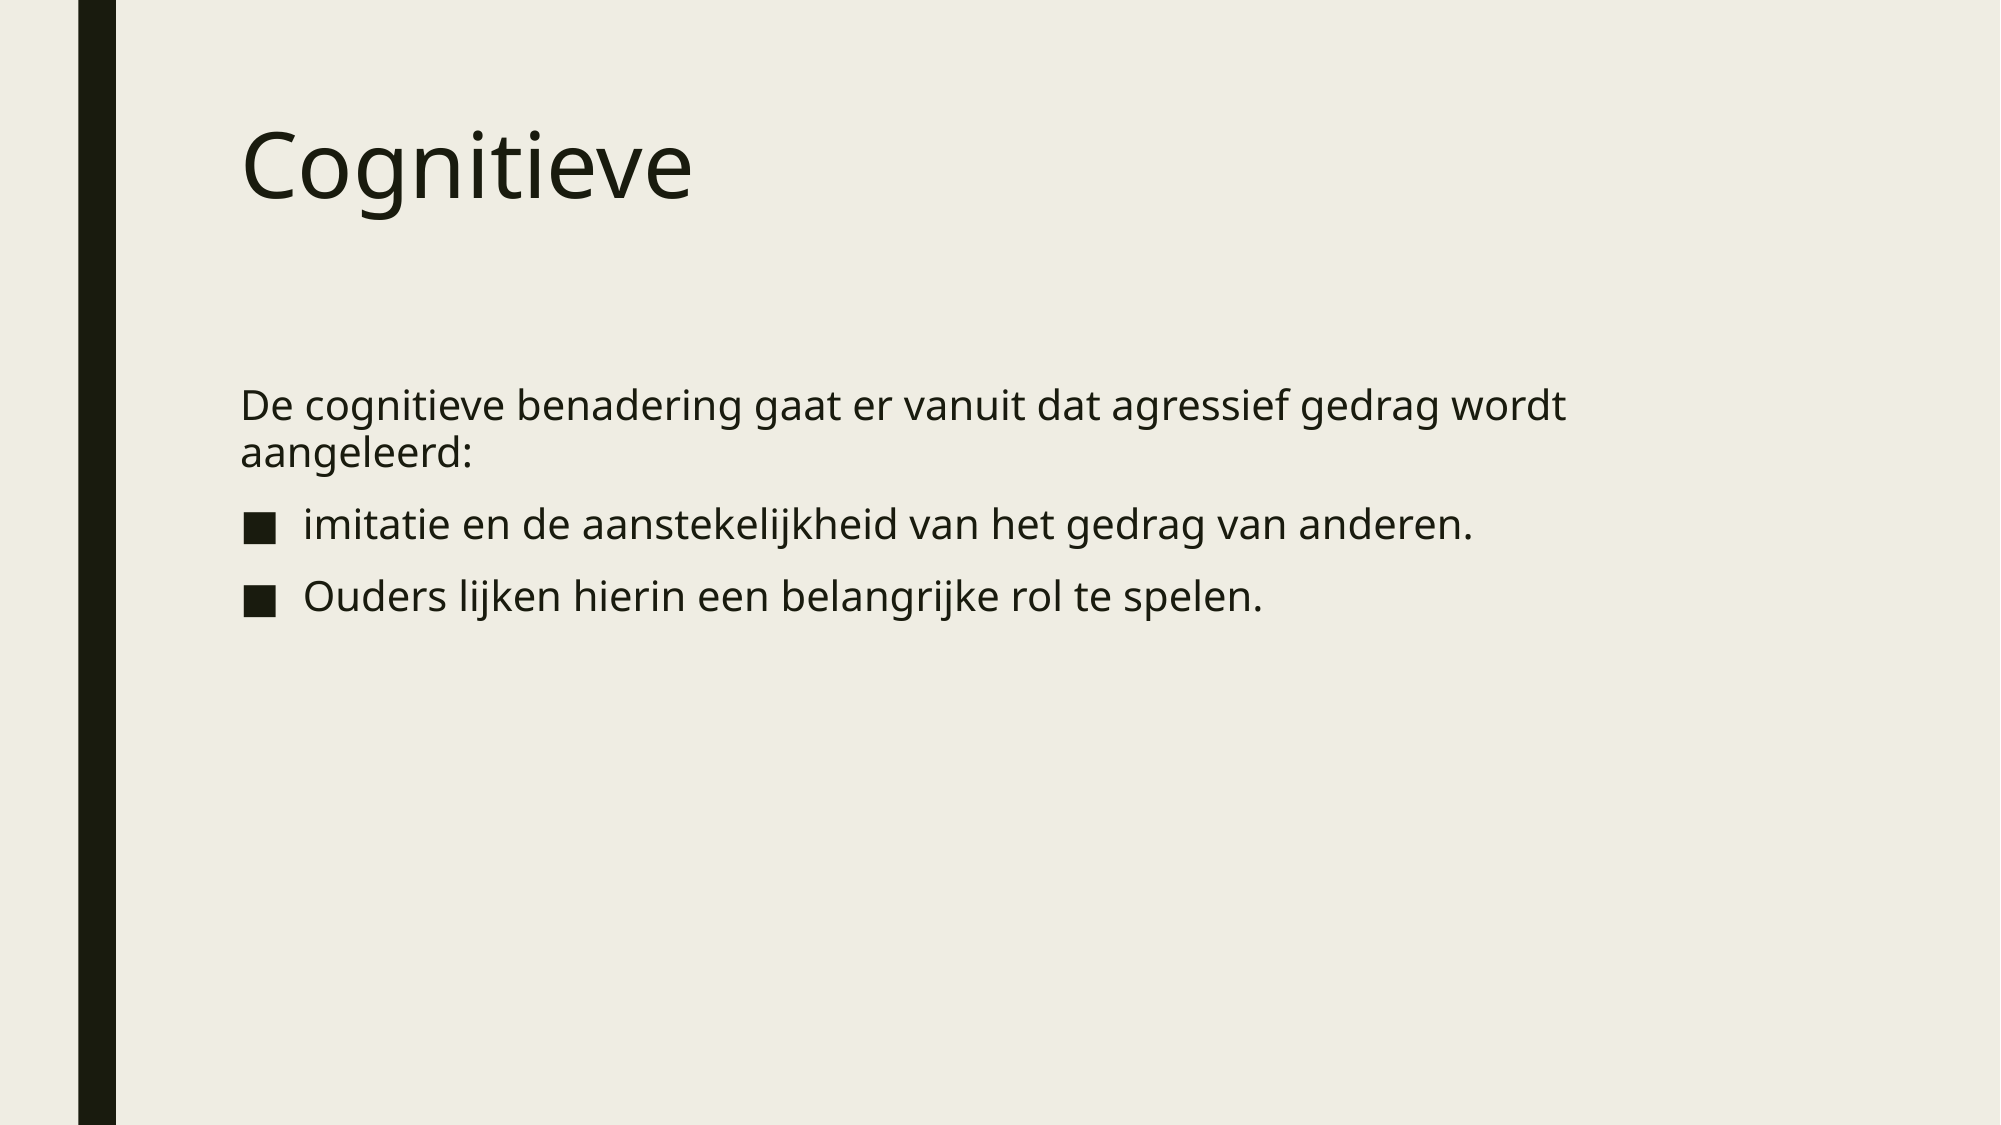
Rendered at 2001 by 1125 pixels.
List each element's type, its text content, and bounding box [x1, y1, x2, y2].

title Cognitieve [225, 112, 1800, 357]
list De cognitieve benadering gaat er vanuit dat agressief gedrag wordt aangeleerd: imitatie en de aanstekelijkheid van het gedrag van anderen. Ouders lijken hierin een belangrijke rol te spelen. [225, 375, 1800, 963]
